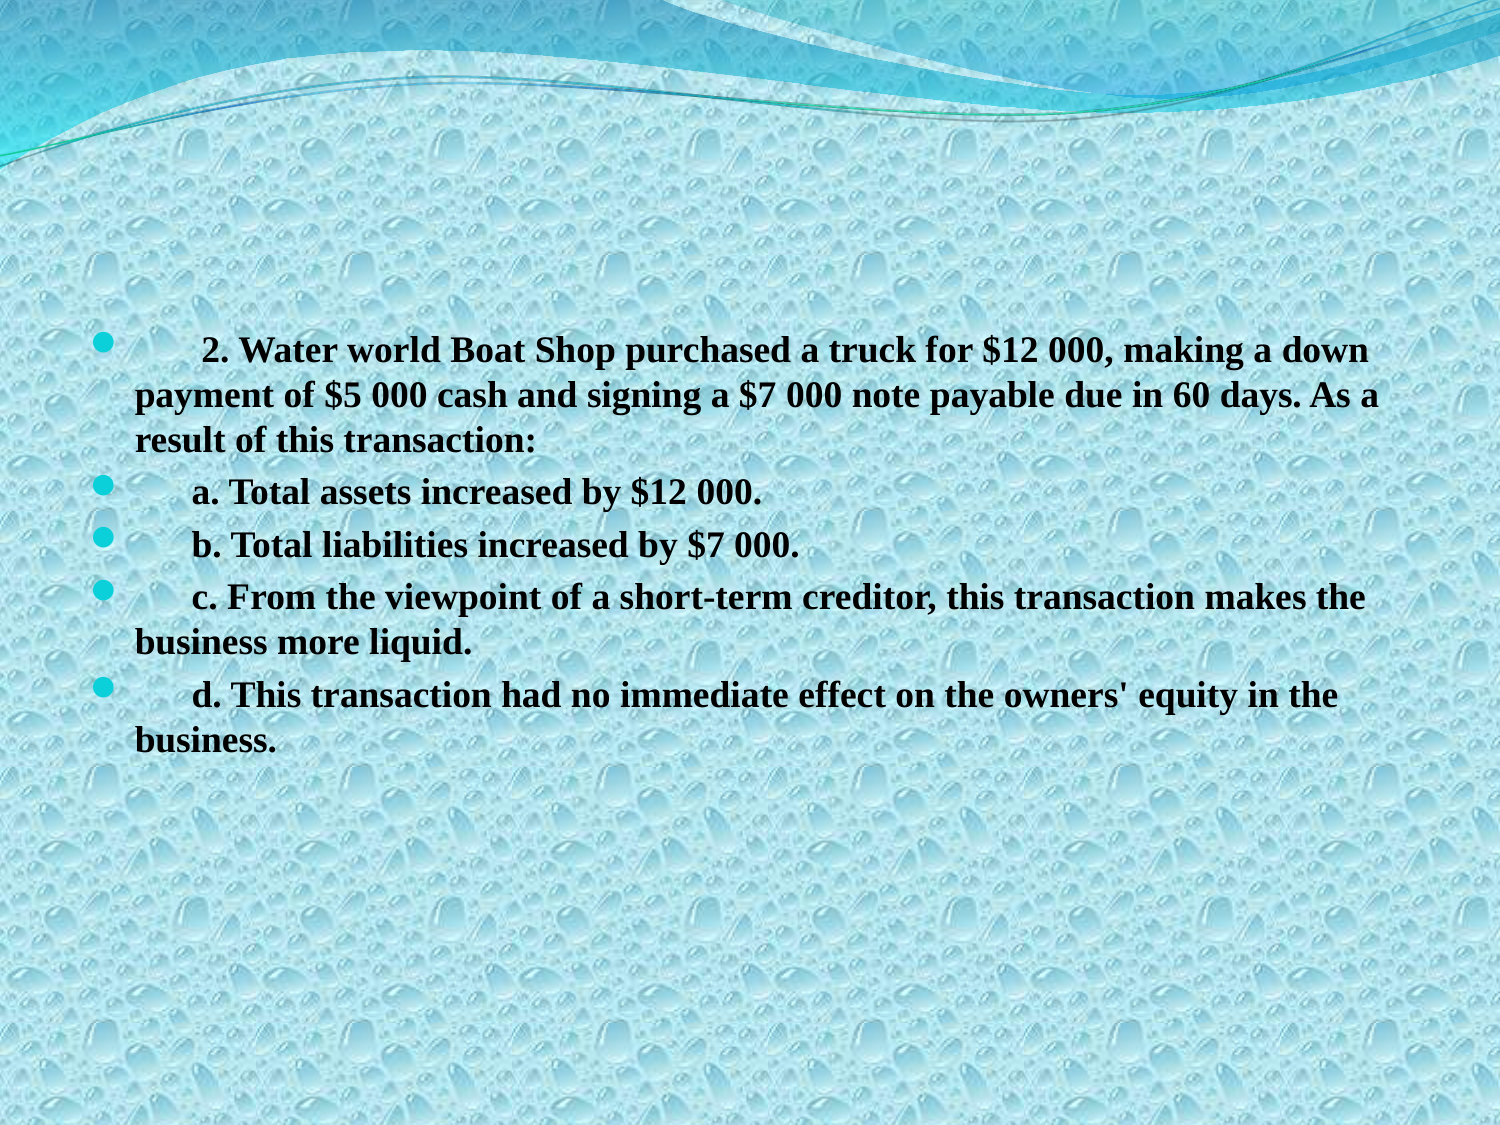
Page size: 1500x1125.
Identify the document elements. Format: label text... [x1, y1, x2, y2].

picture [0, 0, 1500, 1125]
list 2. Water world Boat Shop purchased a truck for $12 000, making a down payment of $5 000 cash and signing a $7 000 note payable due in 60 days. As a result of this transaction: a. Total assets increased by $12 000. b. Total liabilities increased by $7 000. c. From the viewpoint of a short-term creditor, this transaction makes the business more liquid. d. This transaction had no immediate effect on the owners' equity in the business. [74, 317, 1426, 821]
